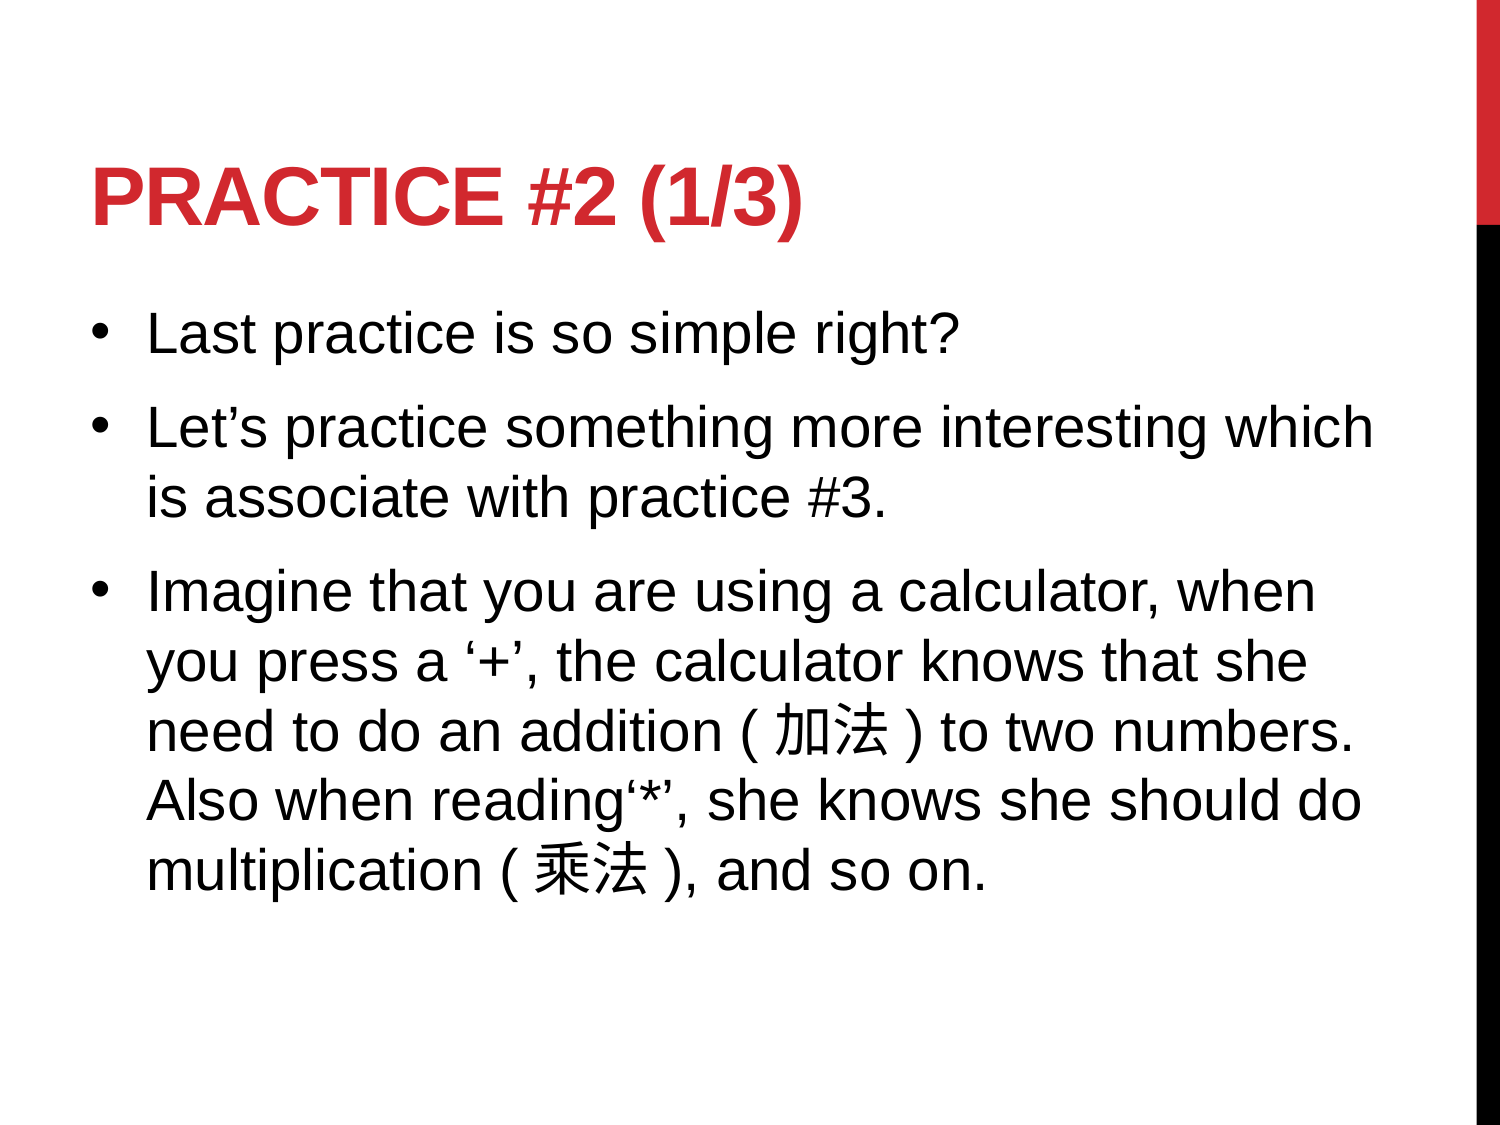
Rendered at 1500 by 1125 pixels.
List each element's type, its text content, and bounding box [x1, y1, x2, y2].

title Practice #2 (1/3) [75, 25, 1025, 250]
list Last practice is so simple right? Let’s practice something more interesting which is associate with practice #3. Imagine that you are using a calculator, when you press a ‘+’, the calculator knows that she need to do an addition (加法) to two numbers. Also when reading‘*’, she knows she should do multiplication (乘法), and so on. [75, 287, 1430, 966]
